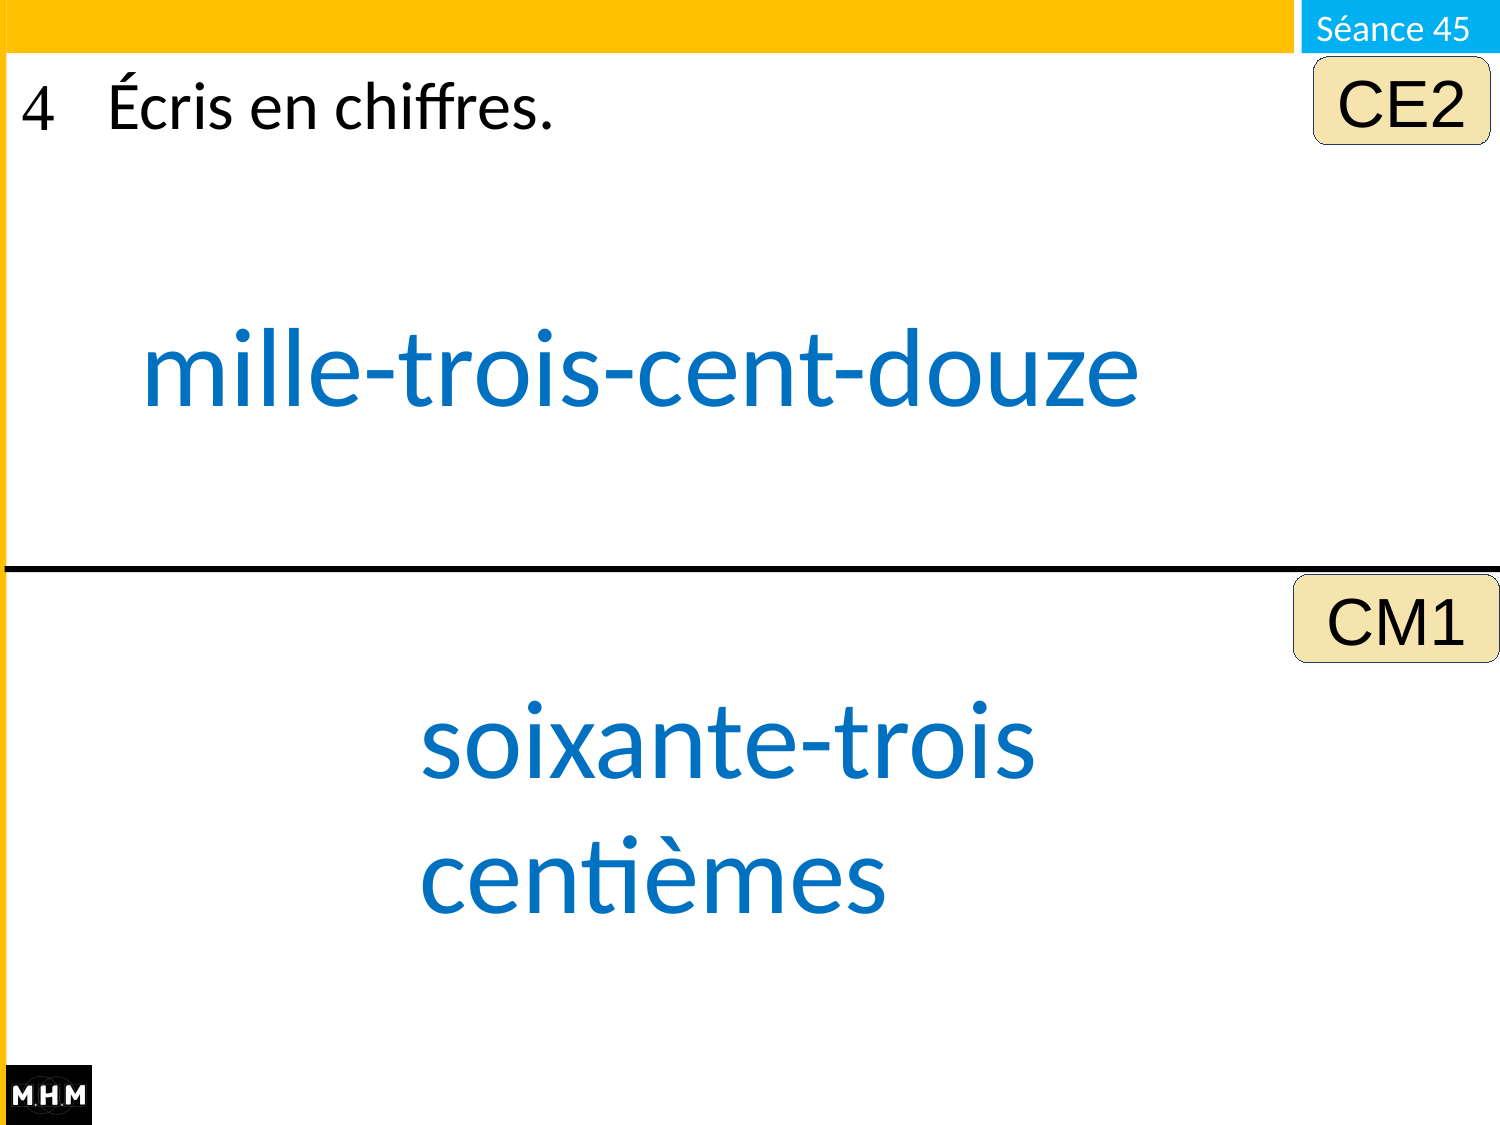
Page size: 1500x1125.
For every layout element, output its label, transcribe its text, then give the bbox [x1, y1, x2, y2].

title Écris en chiffres. [92, 62, 741, 152]
text_box mille-trois-cent-douze [120, 286, 1402, 437]
text_box soixante-trois centièmes [398, 658, 1083, 944]
text_box CM1 [1293, 574, 1500, 663]
text_box CE2 [1313, 56, 1491, 145]
picture [6, 1065, 92, 1125]
